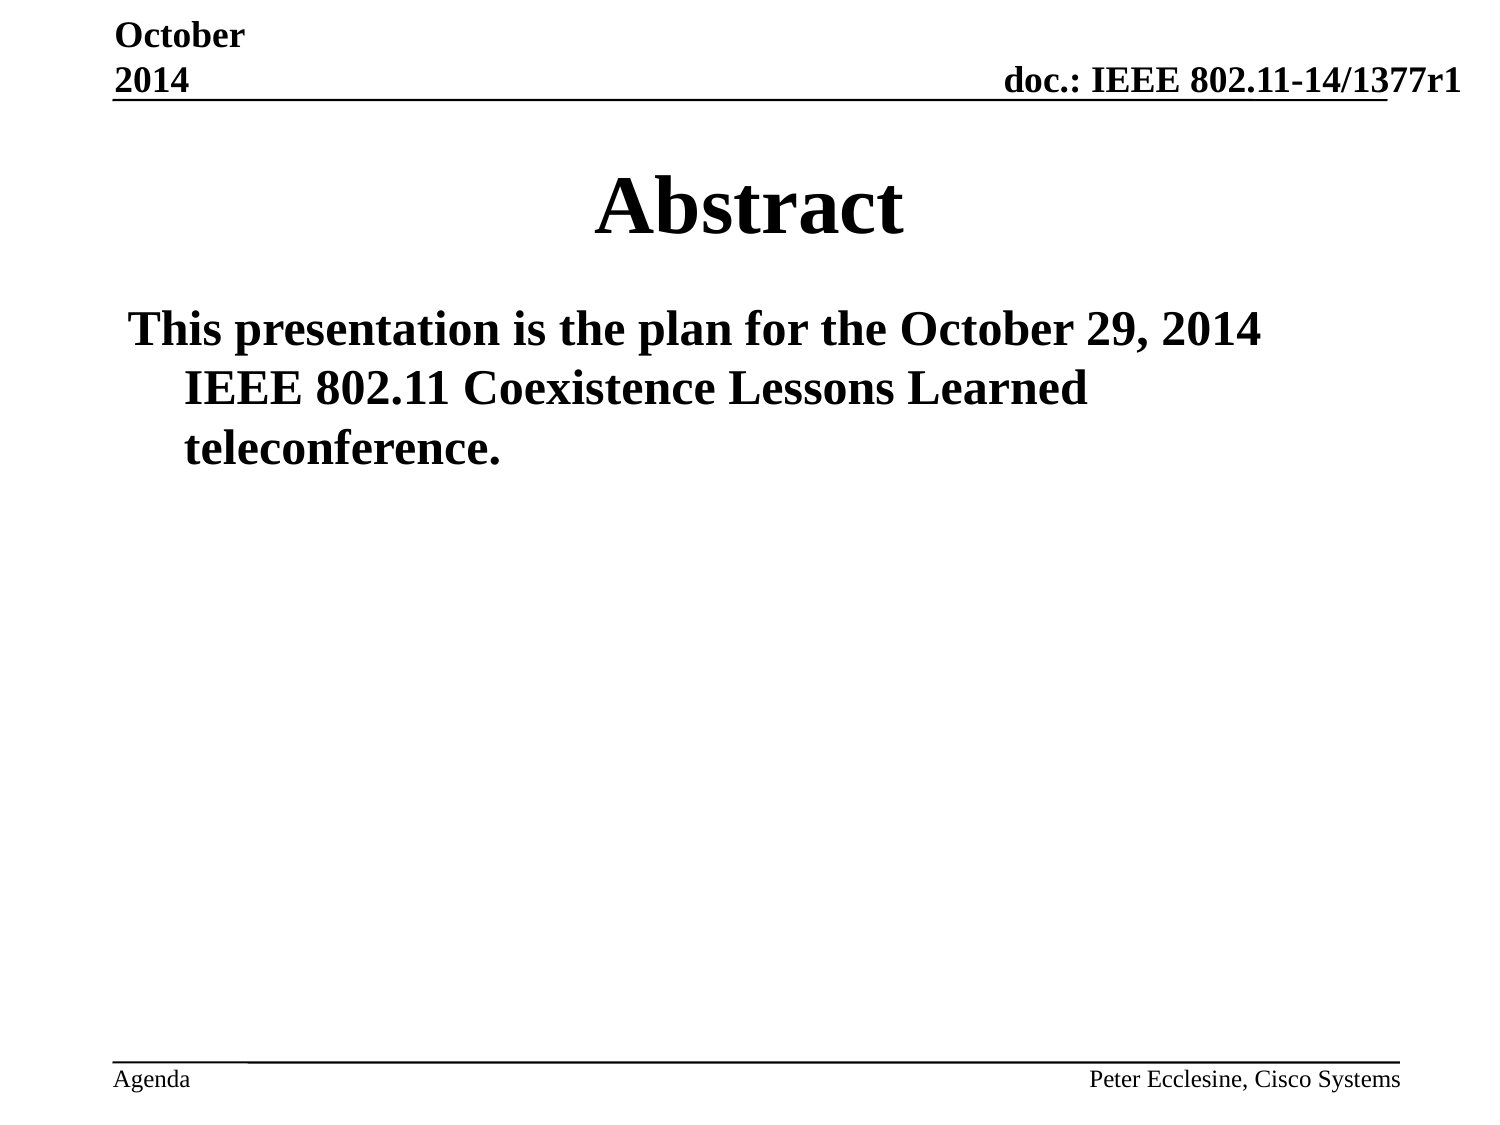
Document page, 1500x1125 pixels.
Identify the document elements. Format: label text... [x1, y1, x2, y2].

title Abstract [112, 112, 1388, 287]
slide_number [114, 54, 316, 101]
footer Peter Ecclesine, Cisco Systems [1084, 1061, 1402, 1093]
list This presentation is the plan for the October 29, 2014 IEEE 802.11 Coexistence Lessons Learned teleconference. [112, 287, 1388, 963]
